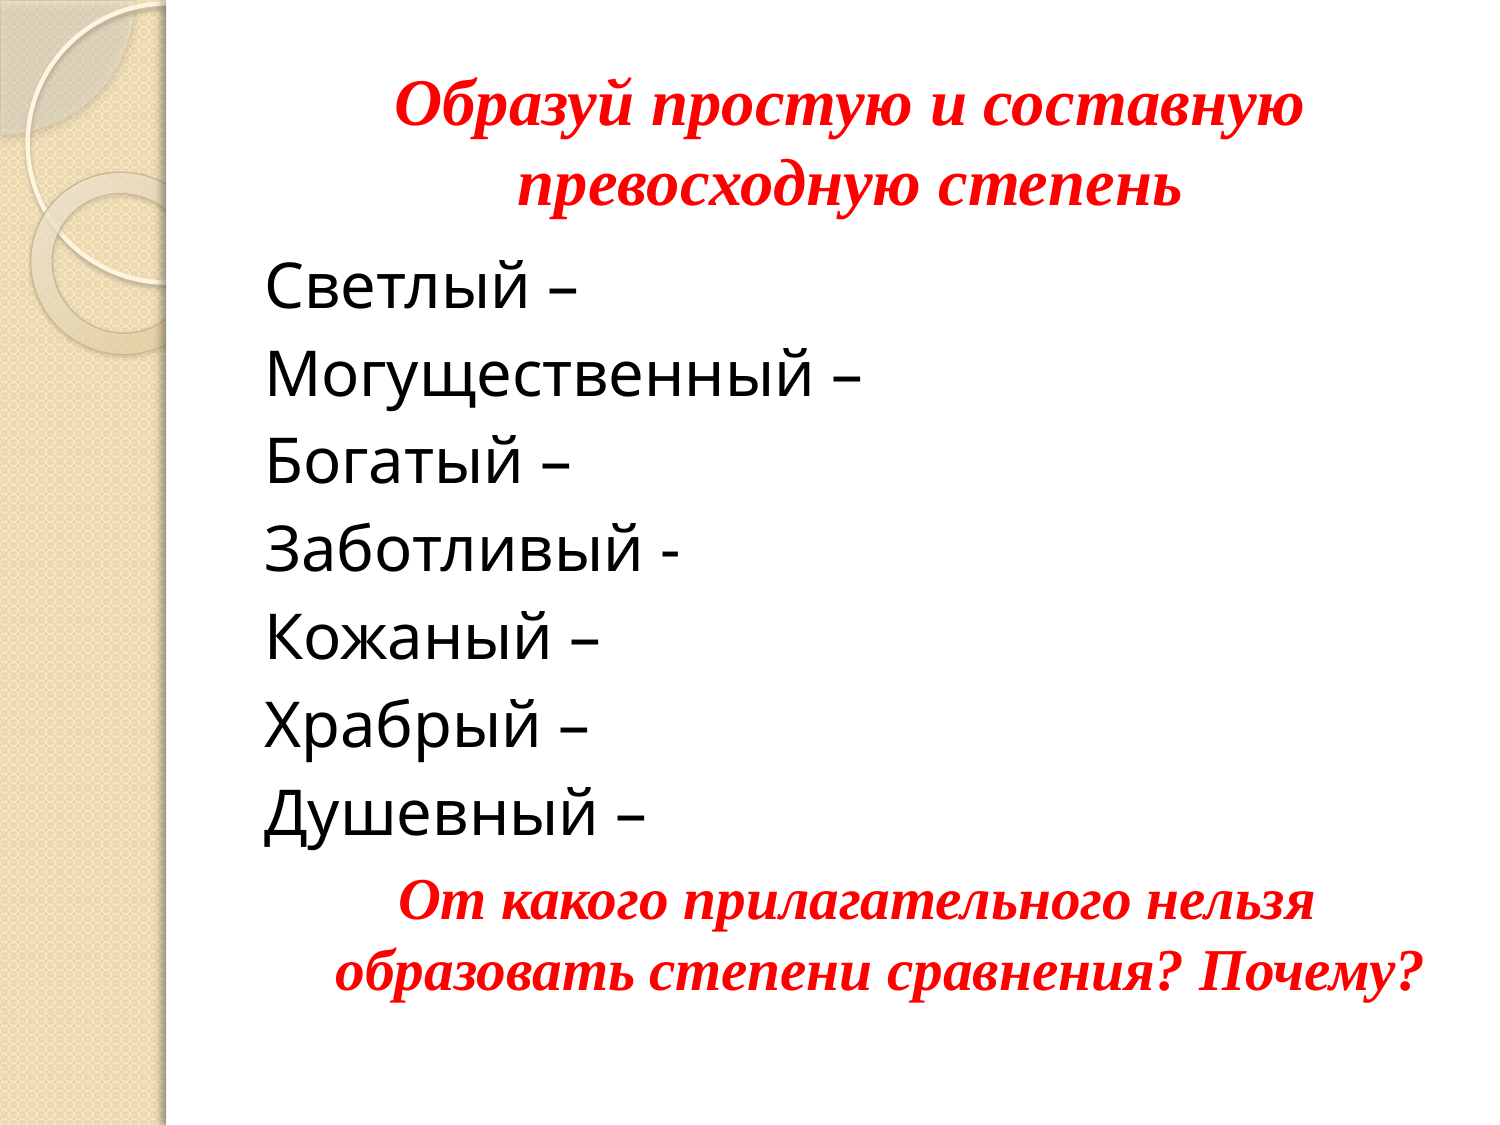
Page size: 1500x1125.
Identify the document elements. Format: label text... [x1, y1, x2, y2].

title Образуй простую и составную превосходную степень [235, 45, 1466, 233]
list Светлый – Могущественный – Богатый – Заботливый - Кожаный – Храбрый – Душевный – От какого прилагательного нельзя образовать степени сравнения? Почему? [235, 237, 1466, 1025]
